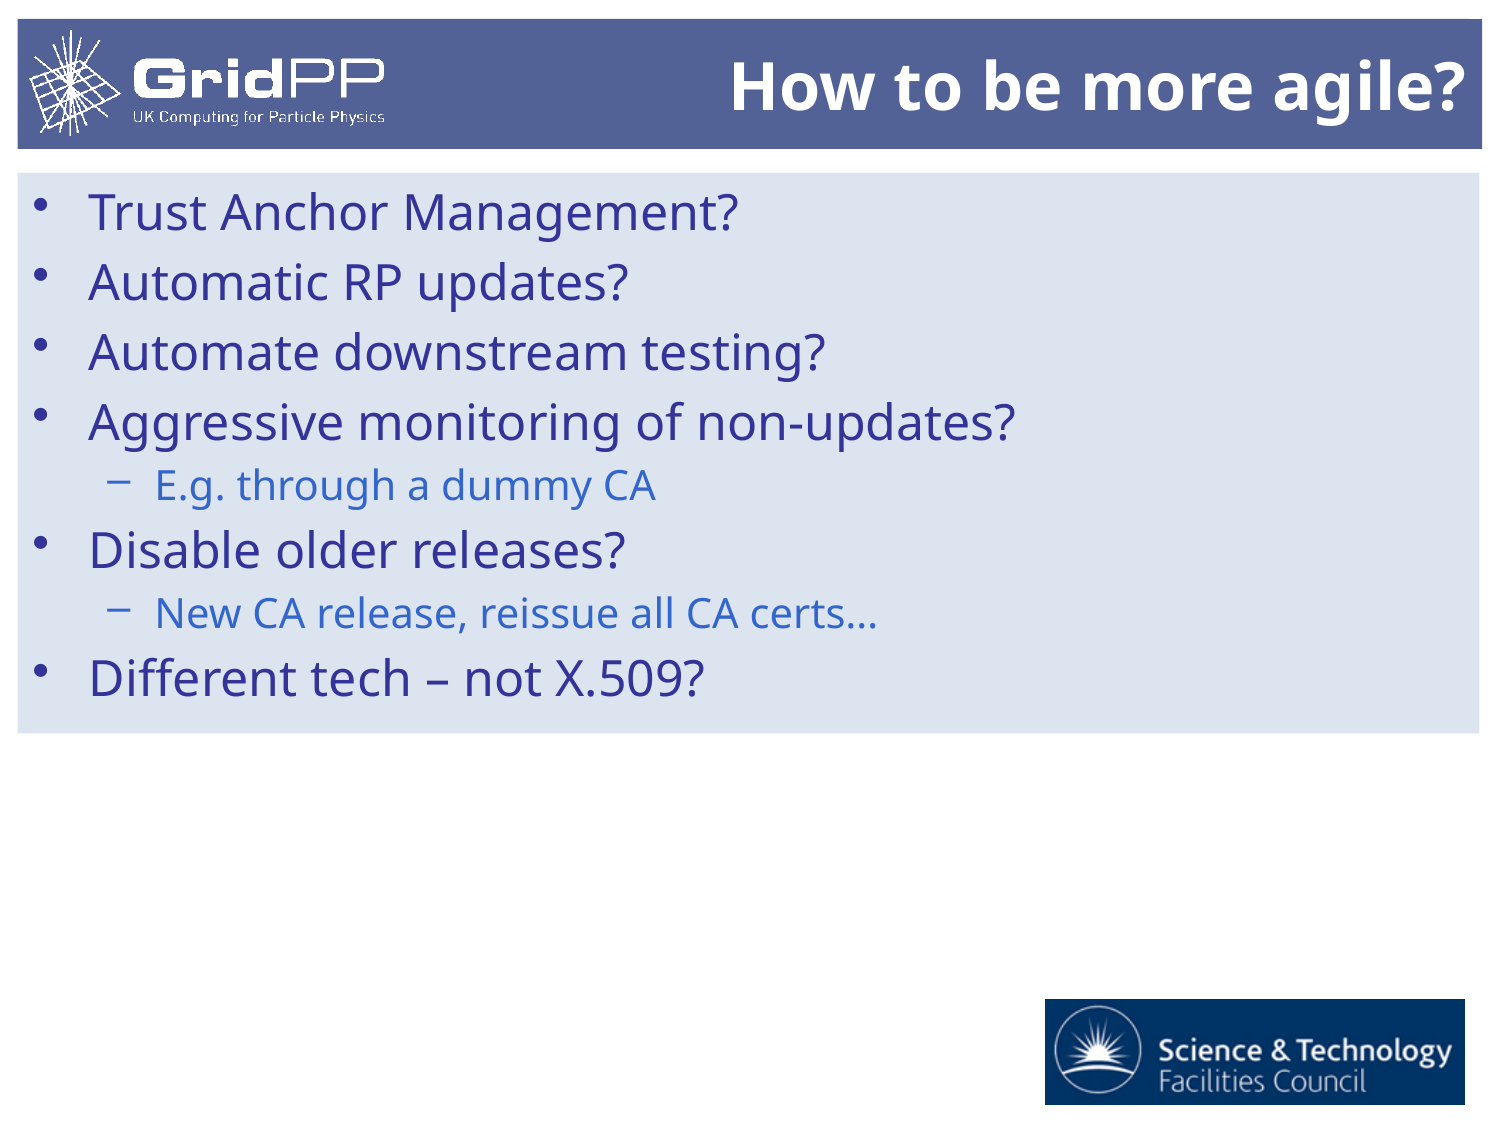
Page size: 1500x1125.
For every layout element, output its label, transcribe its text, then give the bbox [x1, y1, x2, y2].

picture [1045, 999, 1465, 1105]
title How to be more agile? [513, 18, 1483, 150]
picture [29, 30, 384, 136]
list Trust Anchor Management? Automatic RP updates? Automate downstream testing? Aggressive monitoring of non-updates? E.g. through a dummy CA Disable older releases? New CA release, reissue all CA certs… Different tech – not X.509? [17, 172, 1480, 734]
